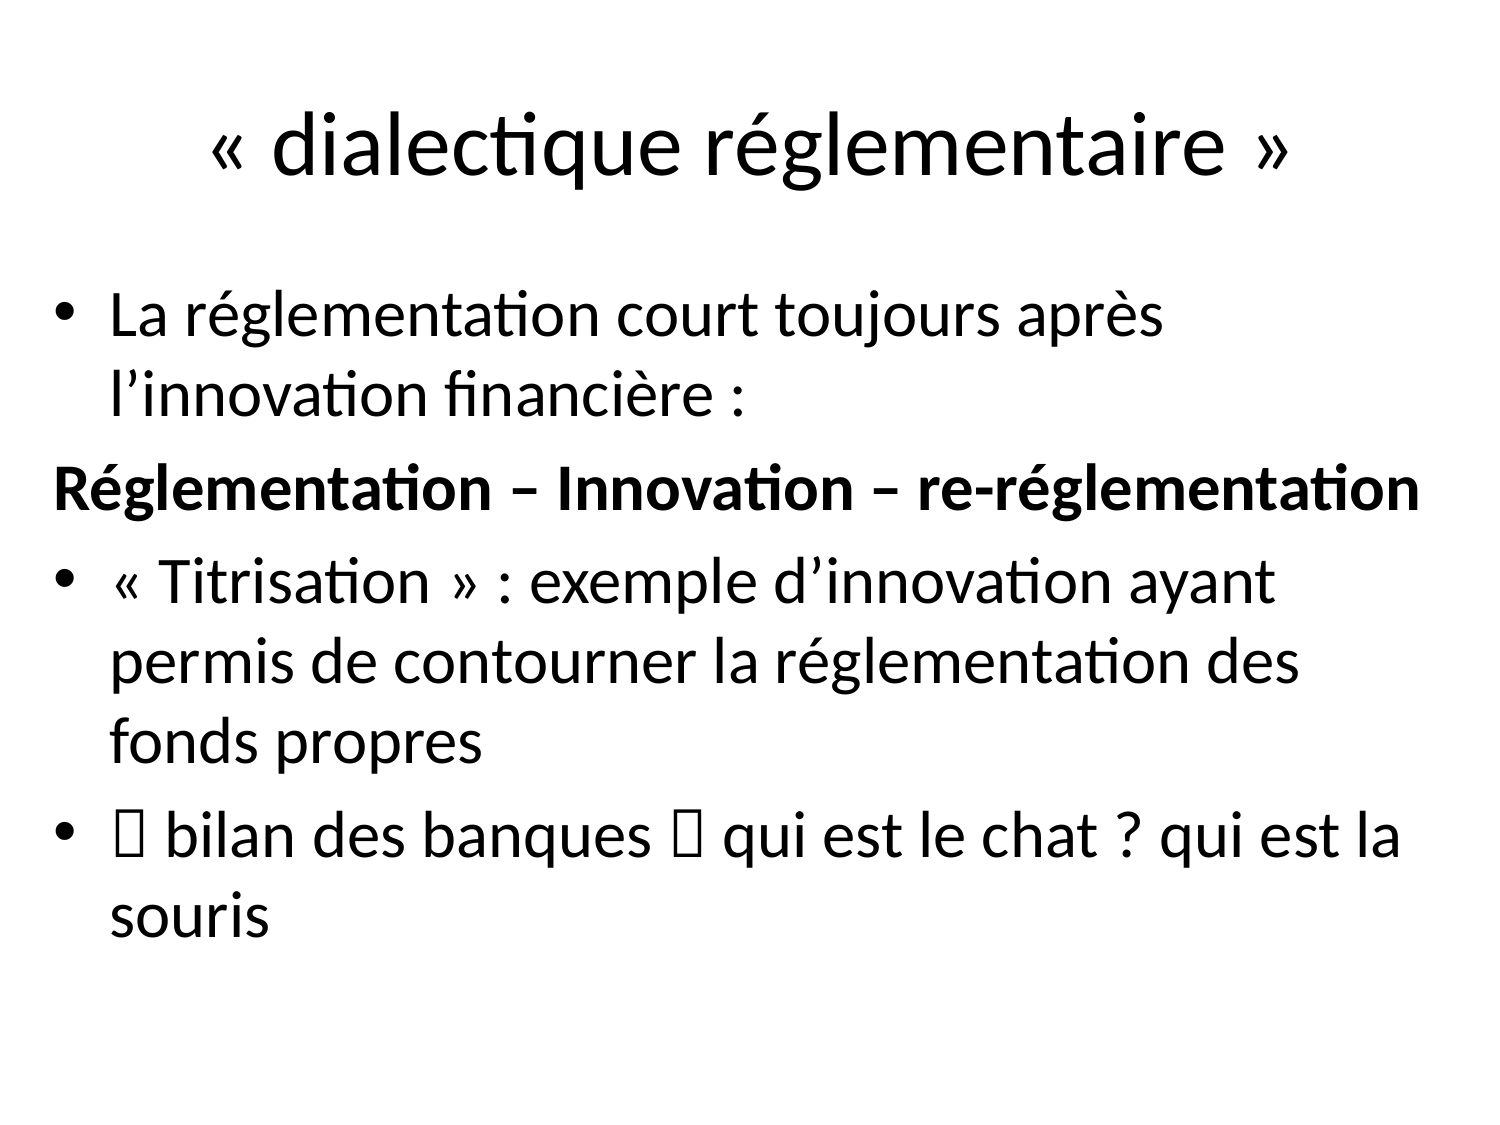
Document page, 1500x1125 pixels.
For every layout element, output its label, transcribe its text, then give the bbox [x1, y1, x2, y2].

list La réglementation court toujours après l’innovation financière : Réglementation – Innovation – re-réglementation « Titrisation » : exemple d’innovation ayant permis de contourner la réglementation des fonds propres  bilan des banques  qui est le chat ? qui est la souris [38, 262, 1480, 1059]
title « dialectique réglementaire » [75, 45, 1425, 233]
